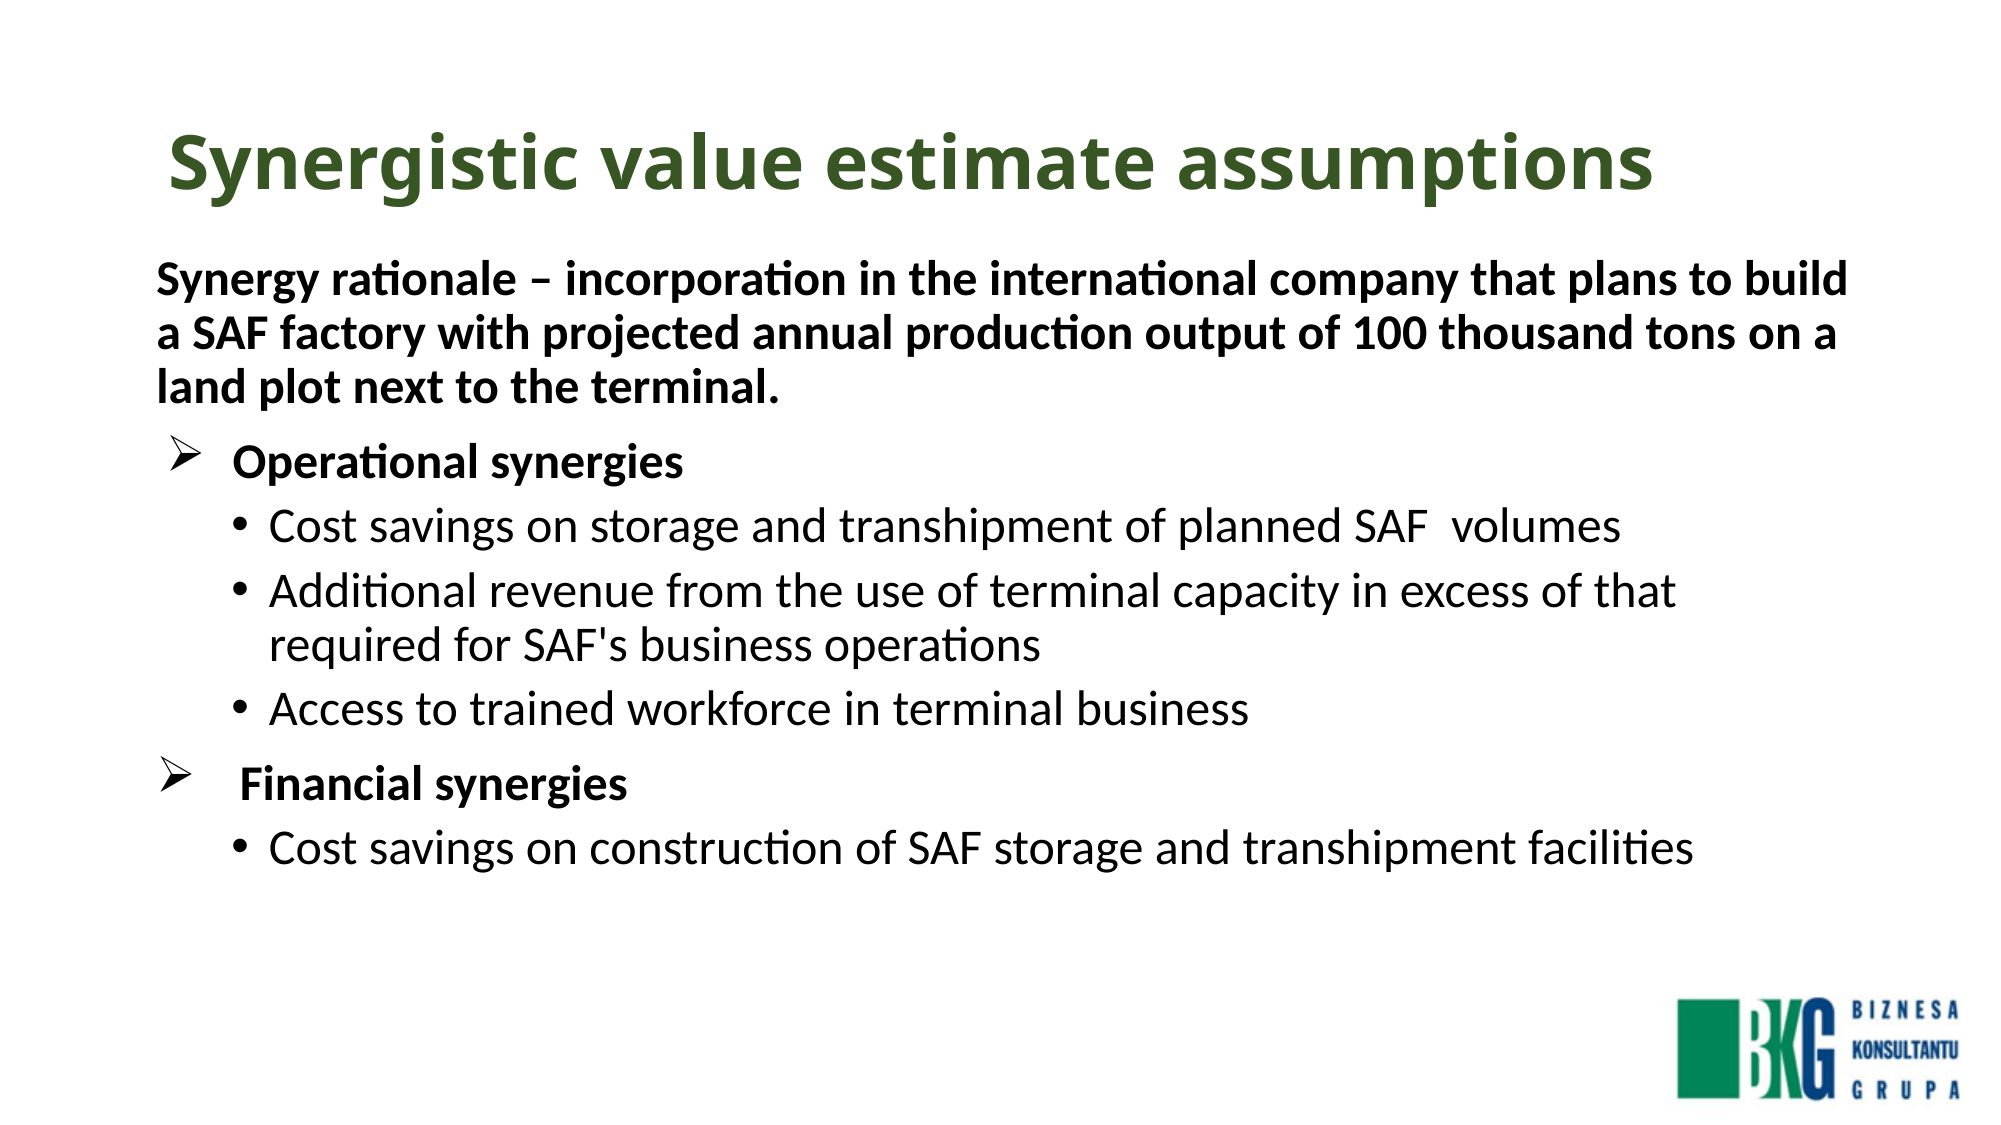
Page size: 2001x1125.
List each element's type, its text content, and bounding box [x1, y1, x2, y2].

title Synergistic value estimate assumptions [153, 56, 1879, 275]
list Synergy rationale – incorporation in the international company that plans to build a SAF factory with projected annual production output of 100 thousand tons on a land plot next to the terminal. Operational synergies Cost savings on storage and transhipment of planned SAF volumes Additional revenue from the use of terminal capacity in excess of that required for SAF's business operations Access to trained workforce in terminal business Financial synergies Cost savings on construction of SAF storage and transhipment facilities [141, 244, 1867, 876]
picture [1667, 993, 1966, 1108]
